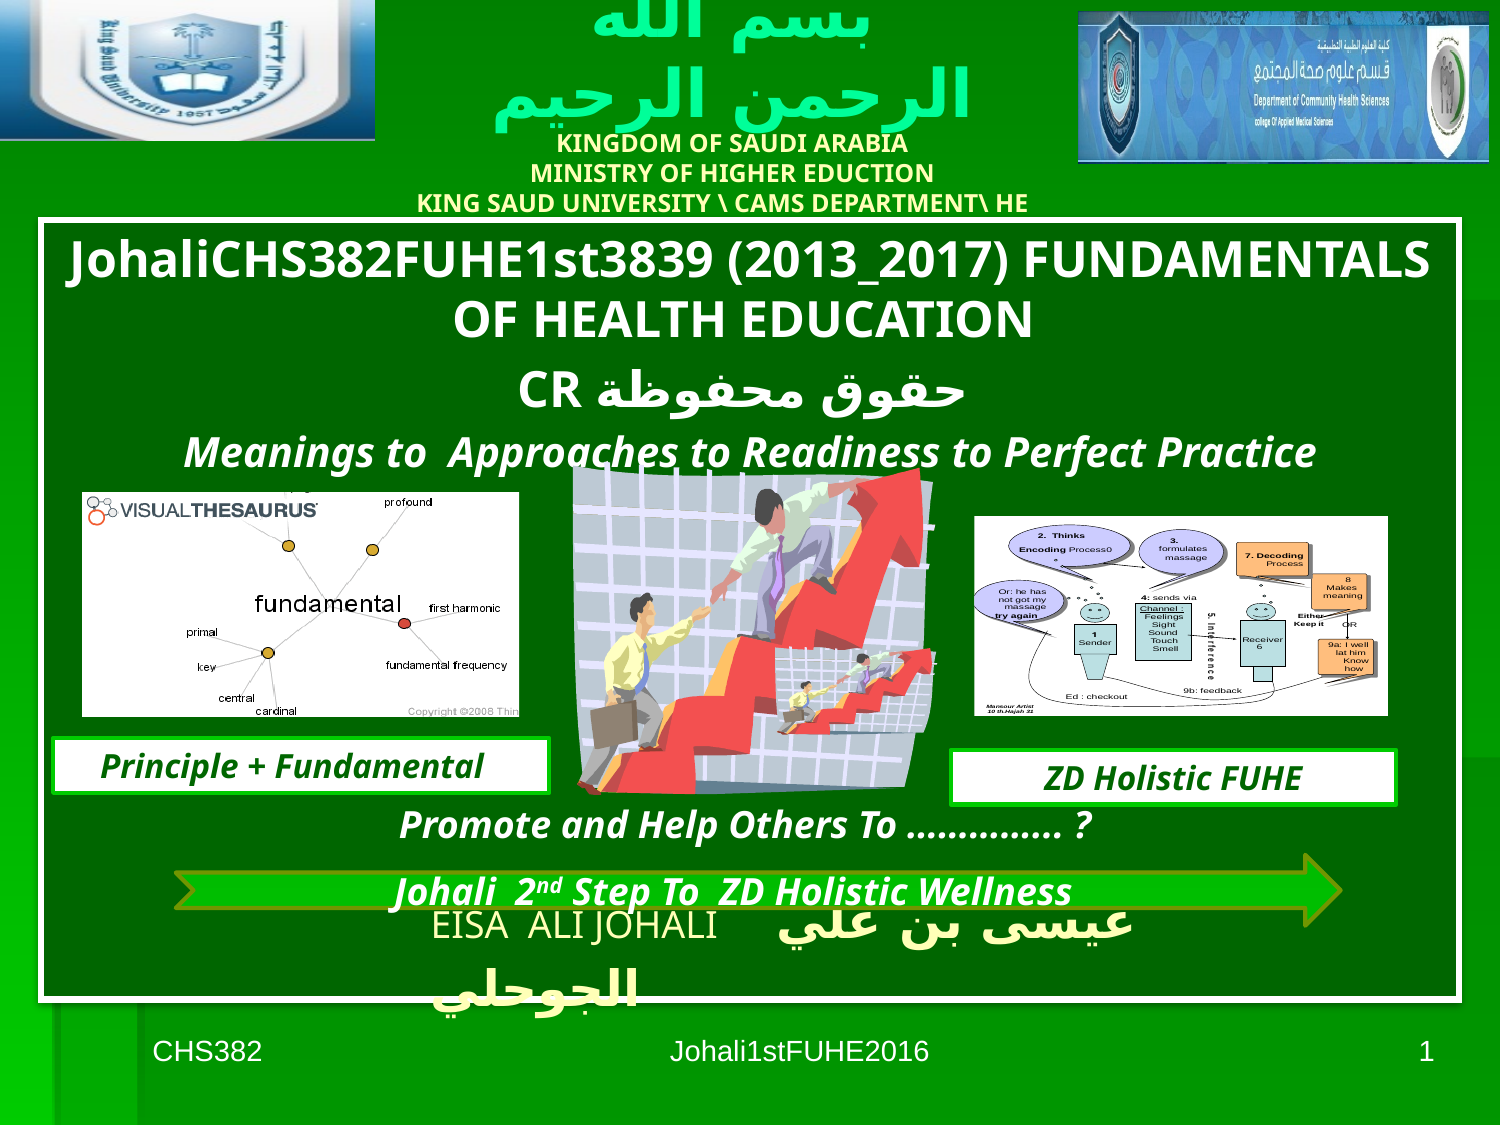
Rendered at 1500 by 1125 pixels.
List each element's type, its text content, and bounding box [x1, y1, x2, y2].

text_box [974, 515, 1389, 717]
slide_number 1 [1137, 1024, 1451, 1103]
text_box ZD Holistic FUHE [949, 748, 1398, 807]
slide_number CHS382 [137, 1024, 450, 1103]
text_box EISA ALI JOHALI عيسى بن علي الجوحلي [312, 933, 1255, 973]
text_box بسم الله الرحمن الرحيم [445, 0, 1020, 102]
list JohaliCHS382FUHE1st3839 (2013_2017) FUNDAMENTALS OF HEALTH EDUCATION CR حقوق محفوظة Meanings to Approaches to Readiness to Perfect Practice Remember by “ Promote and Help Others To …………... ? [38, 217, 1462, 1003]
text_box Principle + Fundamental [51, 736, 551, 795]
picture [572, 456, 940, 800]
footer Johali1stFUHE2016 [562, 1024, 1038, 1071]
text_box Johali 2nd Step To ZD Holistic Wellness [173, 852, 1343, 928]
picture [81, 491, 520, 717]
title KINGDOM OF SAUDI ARABIA MINISTRY OF HIGHER EDUCTION KING SAUD UNIVERSITY \ CAMS DEPARTMENT\ HE [363, 112, 1102, 215]
picture [0, 0, 376, 141]
picture [1077, 11, 1489, 165]
